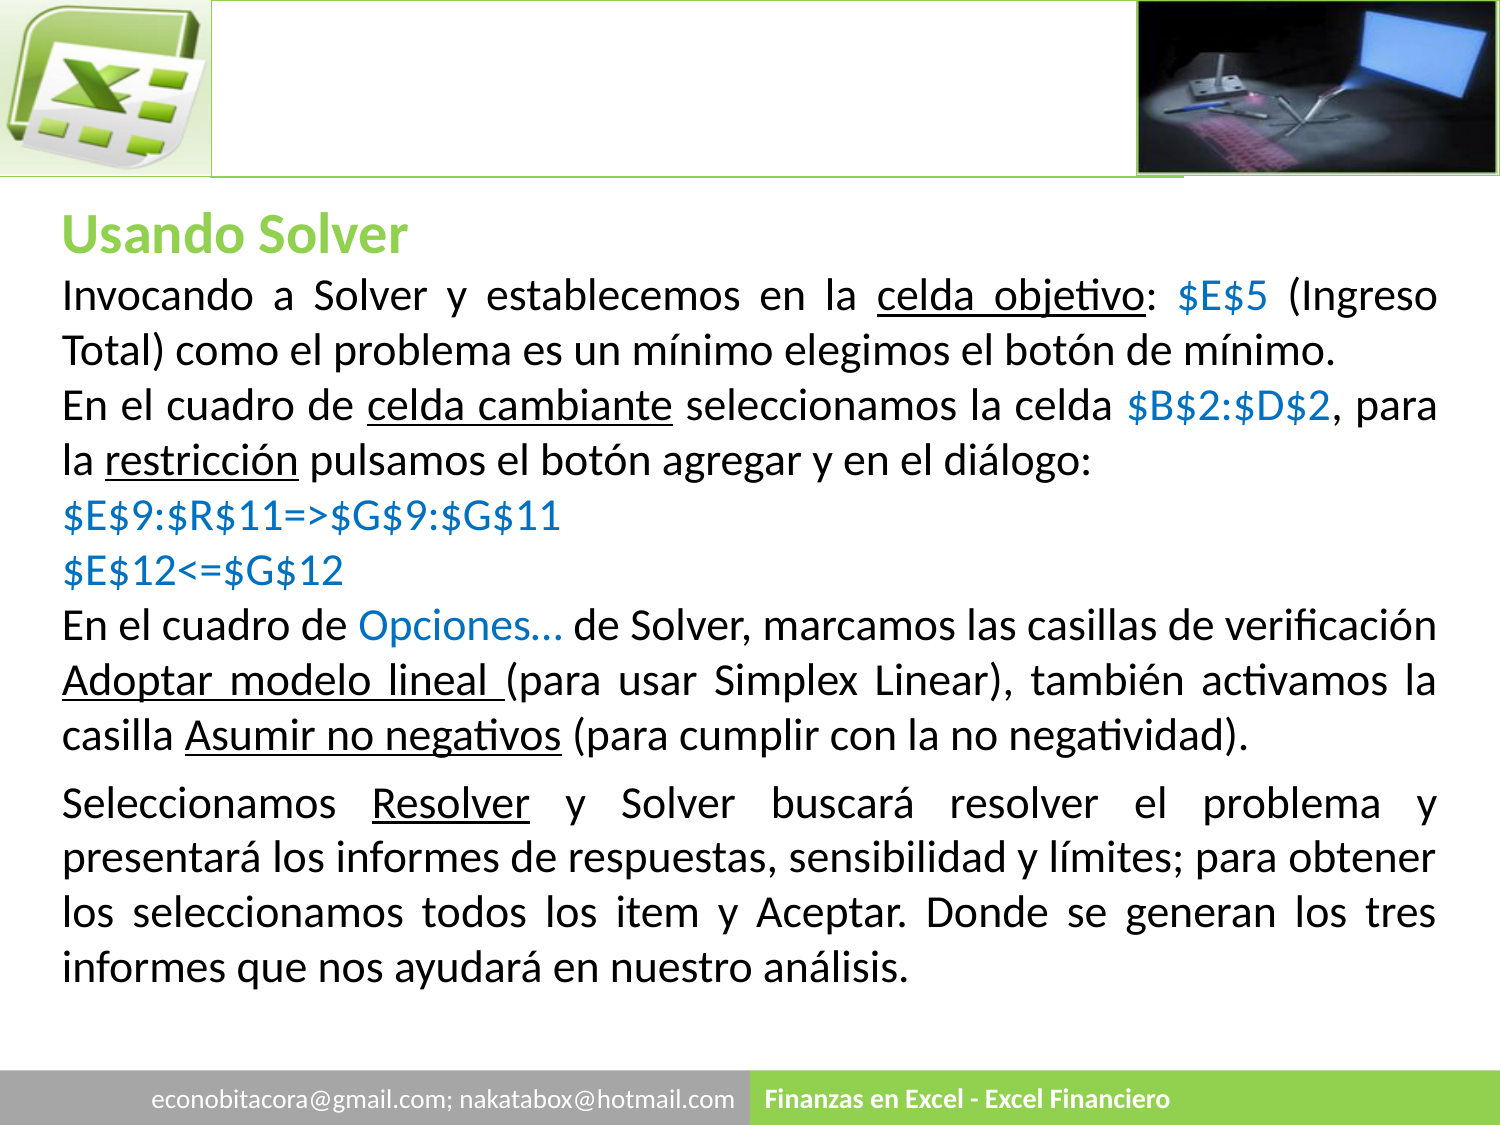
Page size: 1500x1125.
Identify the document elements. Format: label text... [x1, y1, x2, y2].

picture [0, 0, 212, 177]
text_box econobitacora@gmail.com; nakatabox@hotmail.com [0, 1070, 749, 1125]
text_box Finanzas en Excel - Excel Financiero [749, 1070, 1500, 1125]
text_box Usando Solver Invocando a Solver y establecemos en la celda objetivo: $E$5 (Ingreso Total) como el problema es un mínimo elegimos el botón de mínimo. En el cuadro de celda cambiante seleccionamos la celda $B$2:$D$2, para la restricción pulsamos el botón agregar y en el diálogo: $E$9:$R$11=>$G$9:$G$11 $E$12<=$G$12 En el cuadro de Opciones… de Solver, marcamos las casillas de verificación Adoptar modelo lineal (para usar Simplex Linear), también activamos la casilla Asumir no negativos (para cumplir con la no negatividad). Seleccionamos Resolver y Solver buscará resolver el problema y presentará los informes de respuestas, sensibilidad y límites; para obtener los seleccionamos todos los item y Aceptar. Donde se generan los tres informes que nos ayudará en nuestro análisis. [46, 187, 1454, 1043]
picture [1136, 0, 1500, 177]
text_box [212, 0, 1134, 178]
